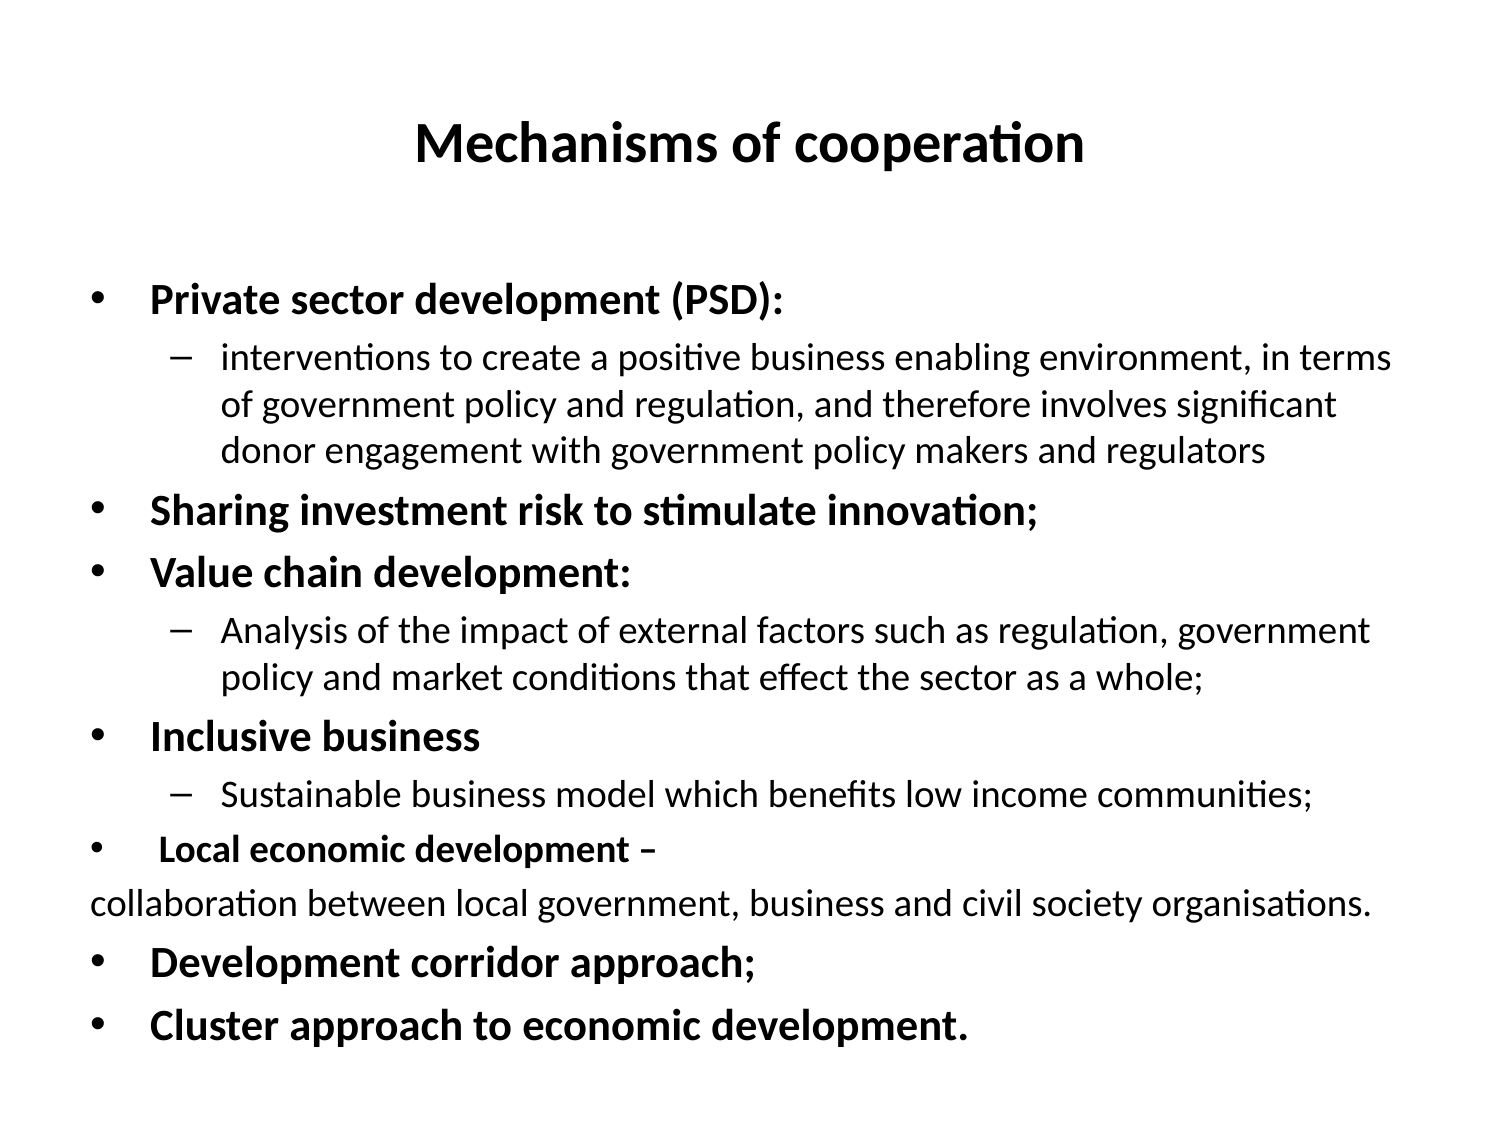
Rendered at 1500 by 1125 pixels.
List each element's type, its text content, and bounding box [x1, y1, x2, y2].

list Private sector development (PSD): interventions to create a positive business enabling environment, in terms of government policy and regulation, and therefore involves significant donor engagement with government policy makers and regulators Sharing investment risk to stimulate innovation; Value chain development: Analysis of the impact of external factors such as regulation, government policy and market conditions that effect the sector as a whole; Inclusive business Sustainable business model which benefits low income communities; Local economic development – collaboration between local government, business and civil society organisations. Development corridor approach; Cluster approach to economic development. [75, 262, 1425, 1071]
title Mechanisms of cooperation [75, 45, 1425, 233]
